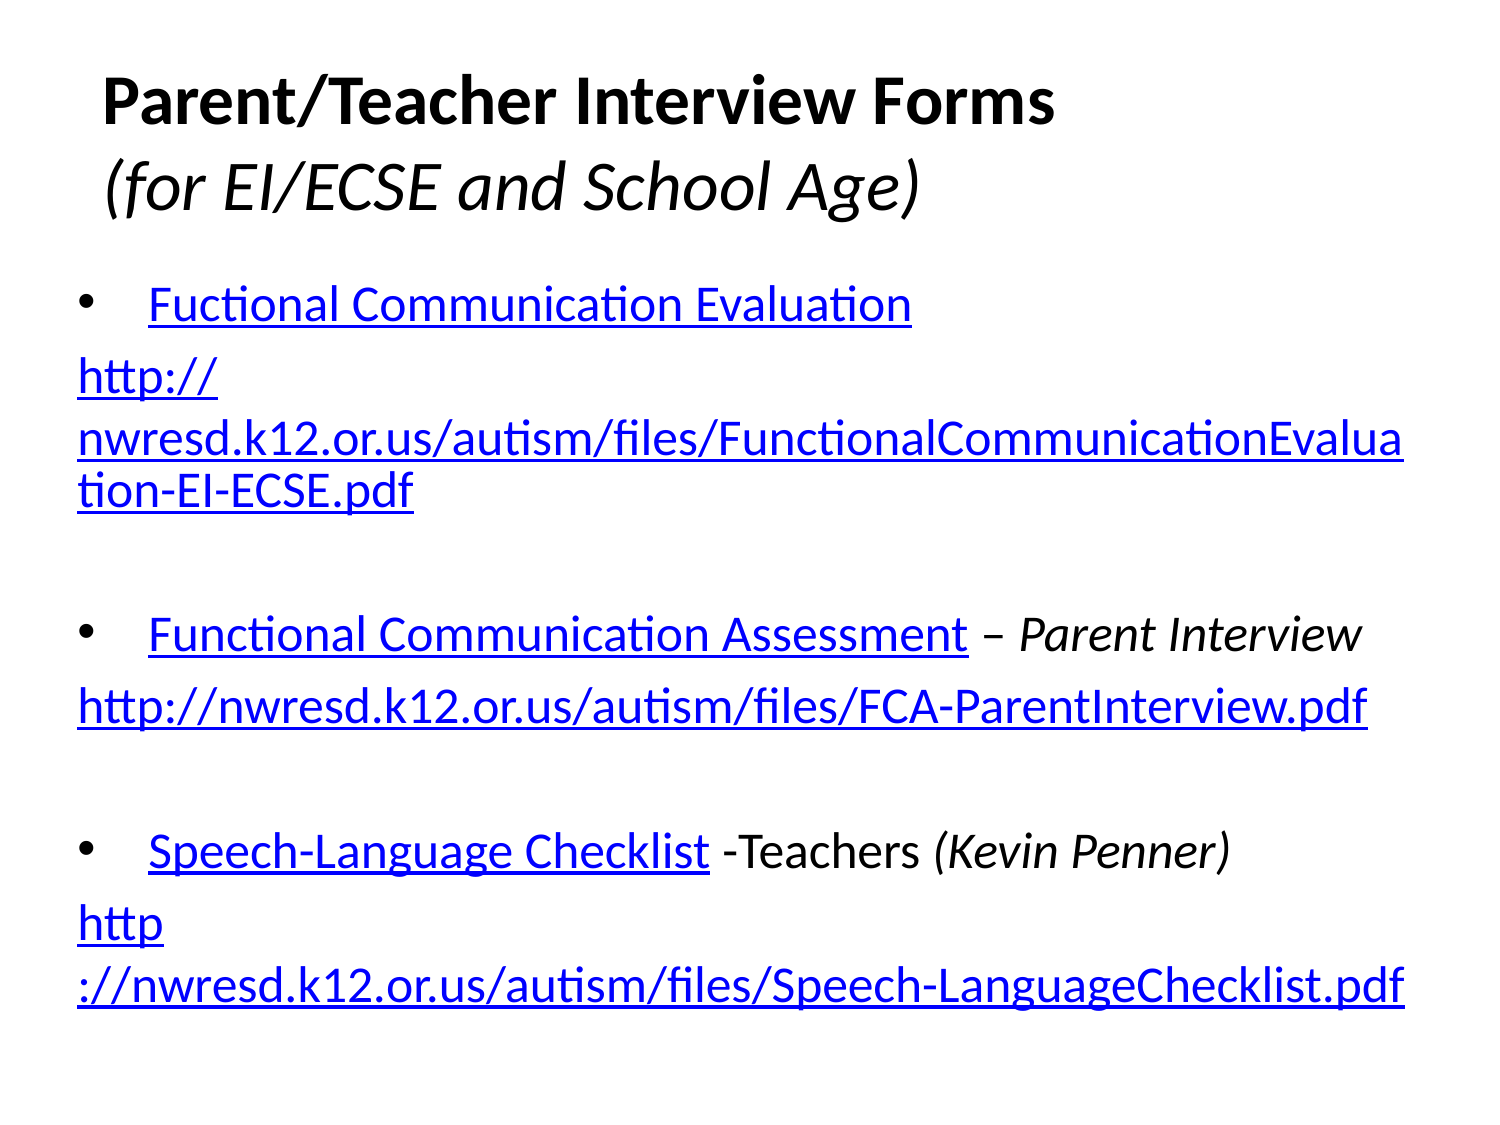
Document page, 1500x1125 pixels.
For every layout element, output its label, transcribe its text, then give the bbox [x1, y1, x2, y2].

title Parent/Teacher Interview Forms (for EI/ECSE and School Age) [87, 45, 1425, 233]
list Fuctional Communication Evaluation http://nwresd.k12.or.us/autism/files/FunctionalCommunicationEvaluation-EI-ECSE.pdf Functional Communication Assessment – Parent Interview http://nwresd.k12.or.us/autism/files/FCA-ParentInterview.pdf Speech-Language Checklist -Teachers (Kevin Penner) http://nwresd.k12.or.us/autism/files/Speech-LanguageChecklist.pdf [62, 262, 1425, 1063]
